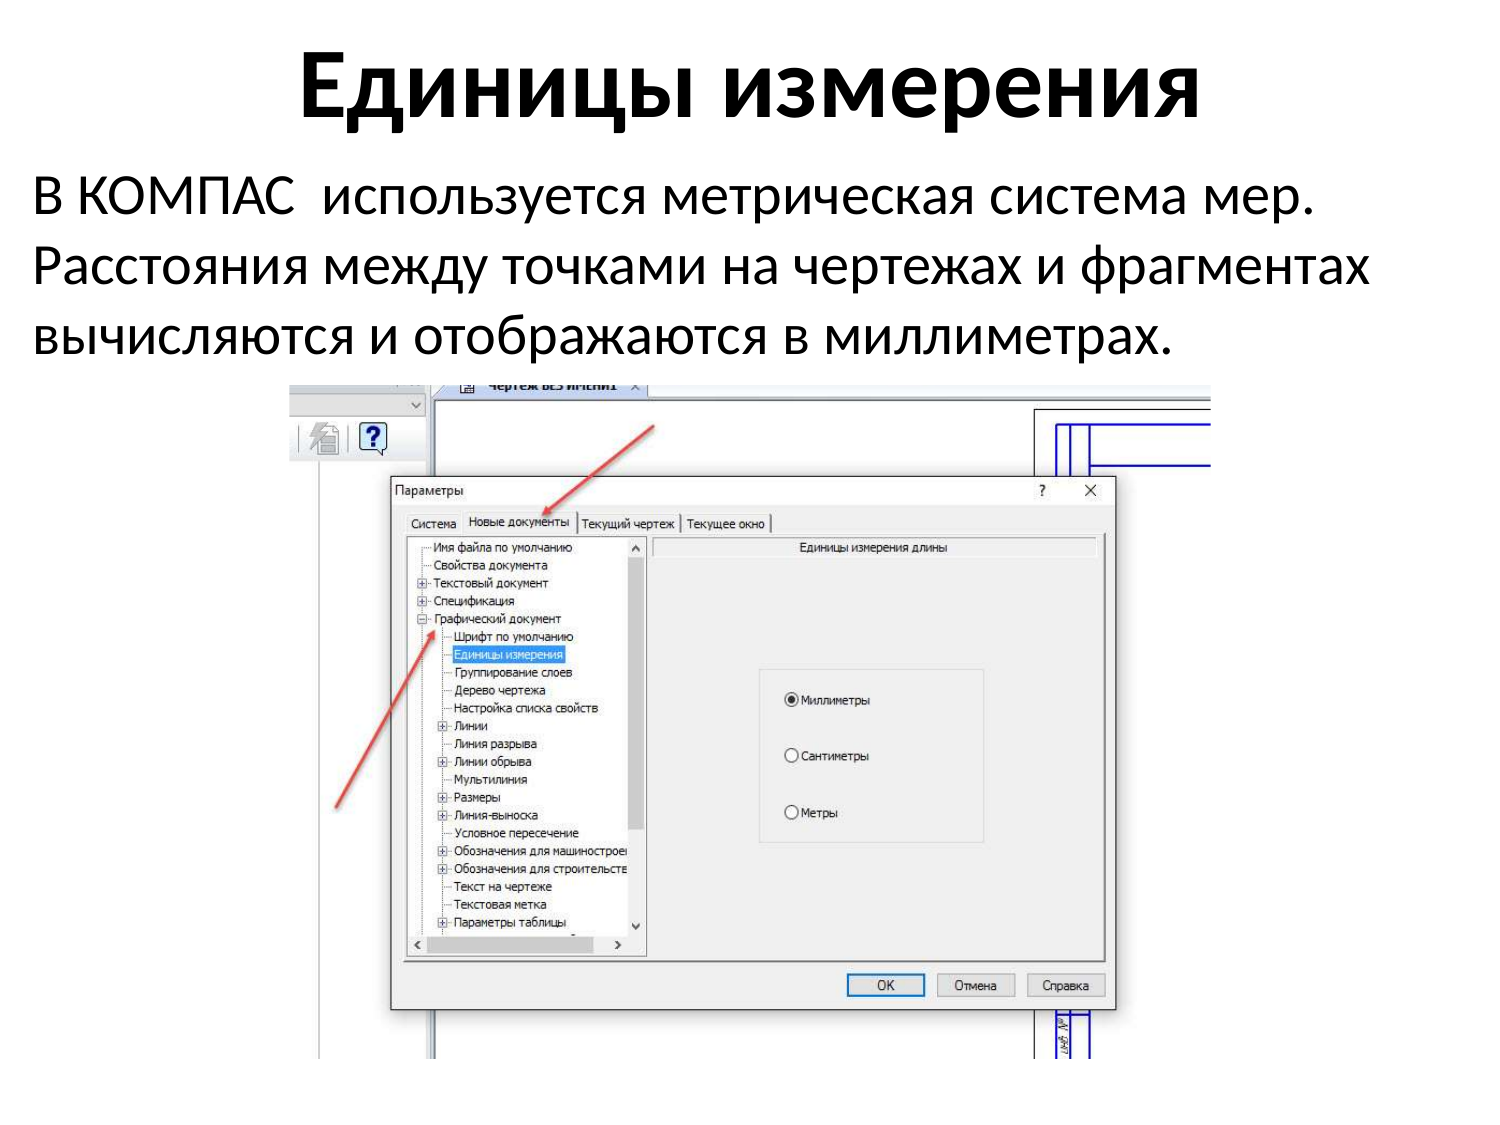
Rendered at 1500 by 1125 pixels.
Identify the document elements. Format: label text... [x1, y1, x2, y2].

title Единицы измерения [76, 0, 1427, 149]
picture [288, 385, 1211, 1059]
text_box В КОМПАС используется метрическая система мер. Расстояния между точками на чертежах и фрагментах вычисляются и отображаются в миллиметрах. [17, 149, 1447, 374]
